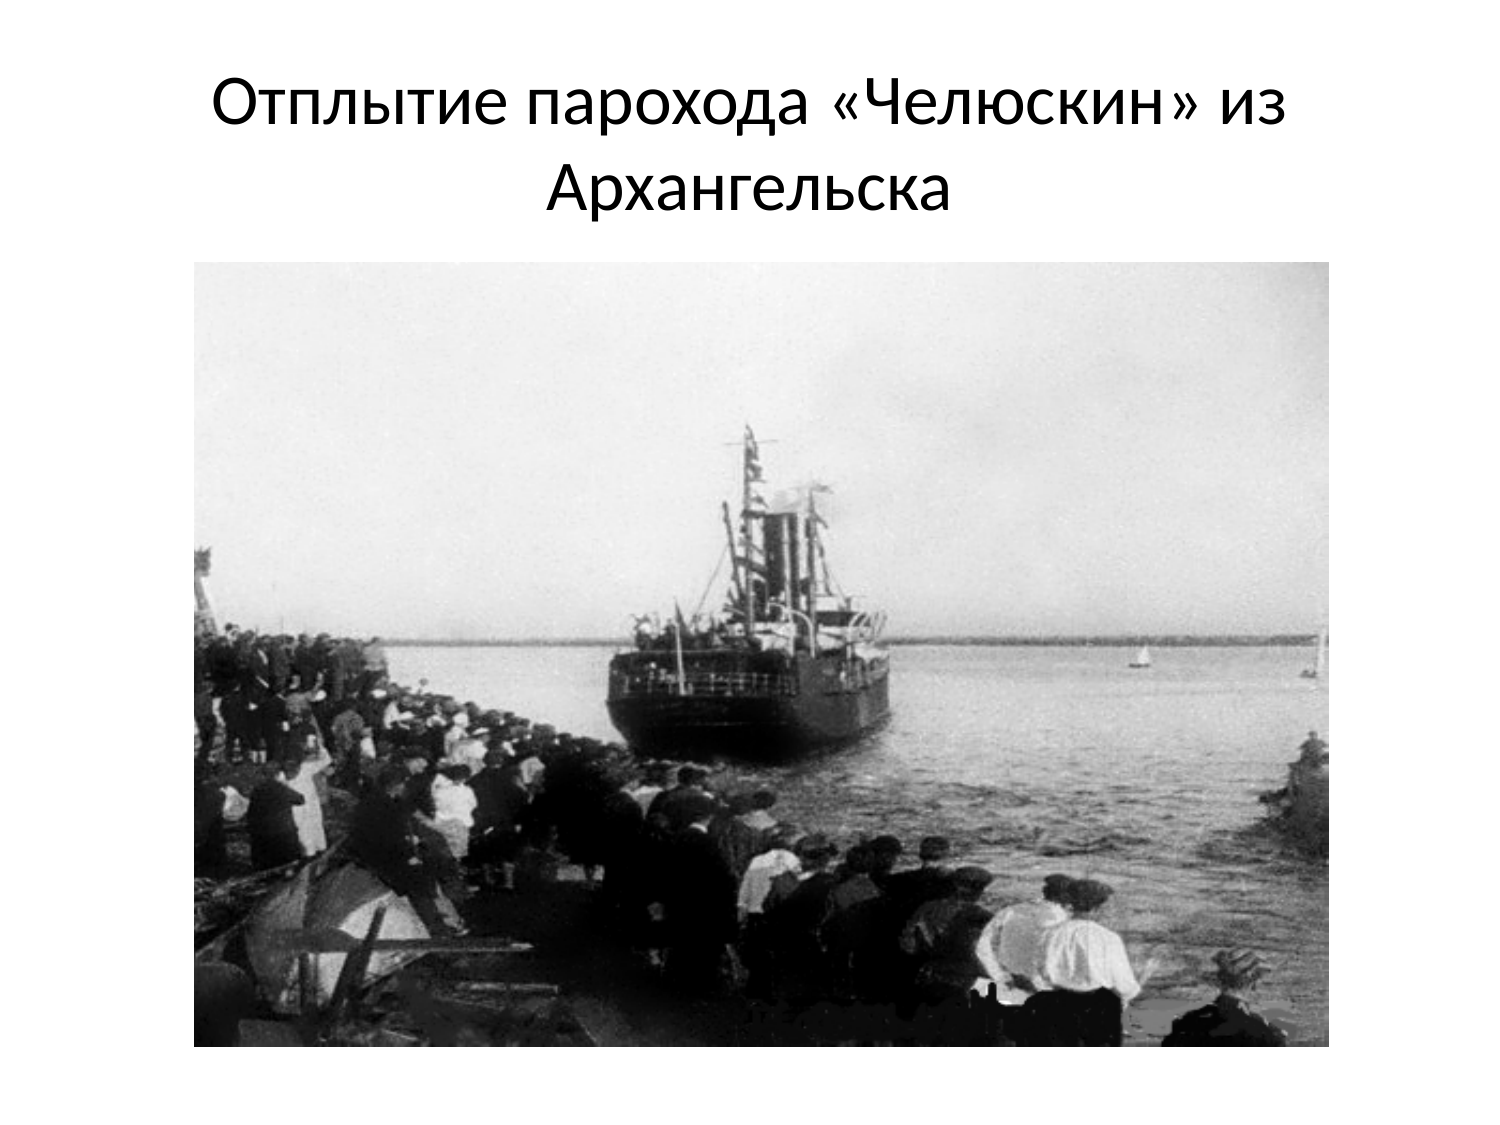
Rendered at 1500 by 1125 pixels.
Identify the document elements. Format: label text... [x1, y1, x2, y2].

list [194, 262, 1329, 1048]
title Отплытие парохода «Челюскин» из Архангельска [75, 45, 1425, 233]
